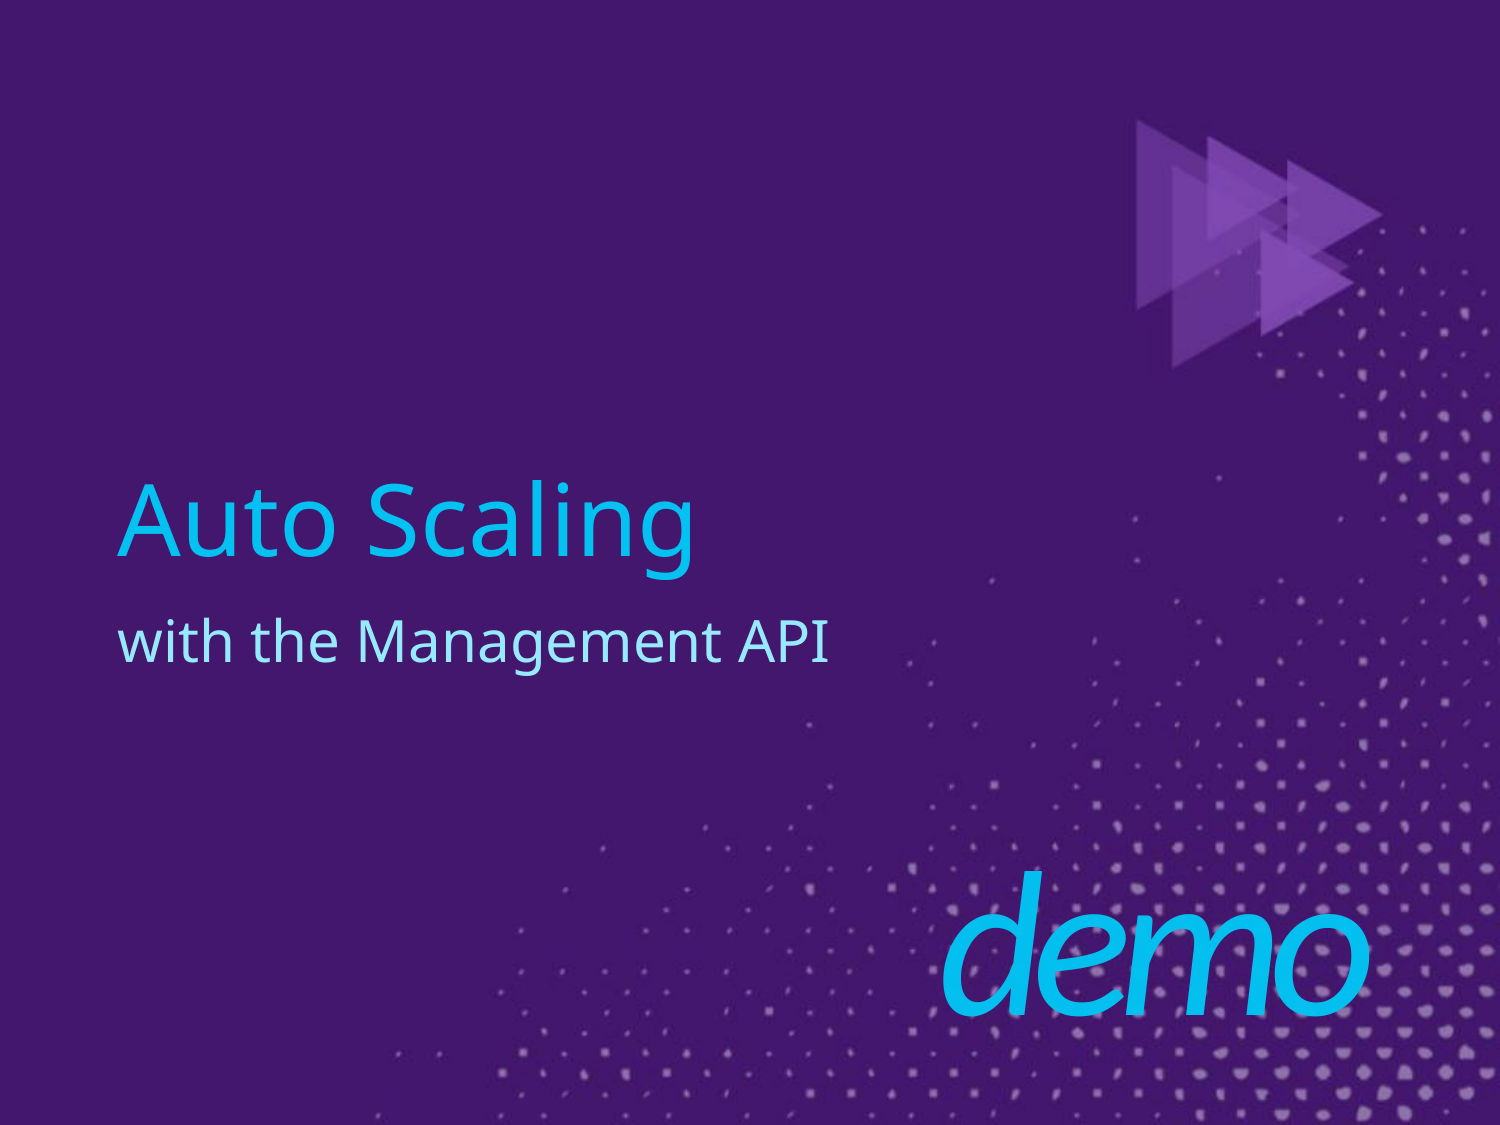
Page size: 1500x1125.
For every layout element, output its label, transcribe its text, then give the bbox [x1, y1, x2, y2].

subtitle with the Management API [102, 604, 1251, 681]
title Auto Scaling [102, 398, 1251, 604]
list demo [131, 800, 1392, 1027]
picture [0, 0, 1500, 1125]
